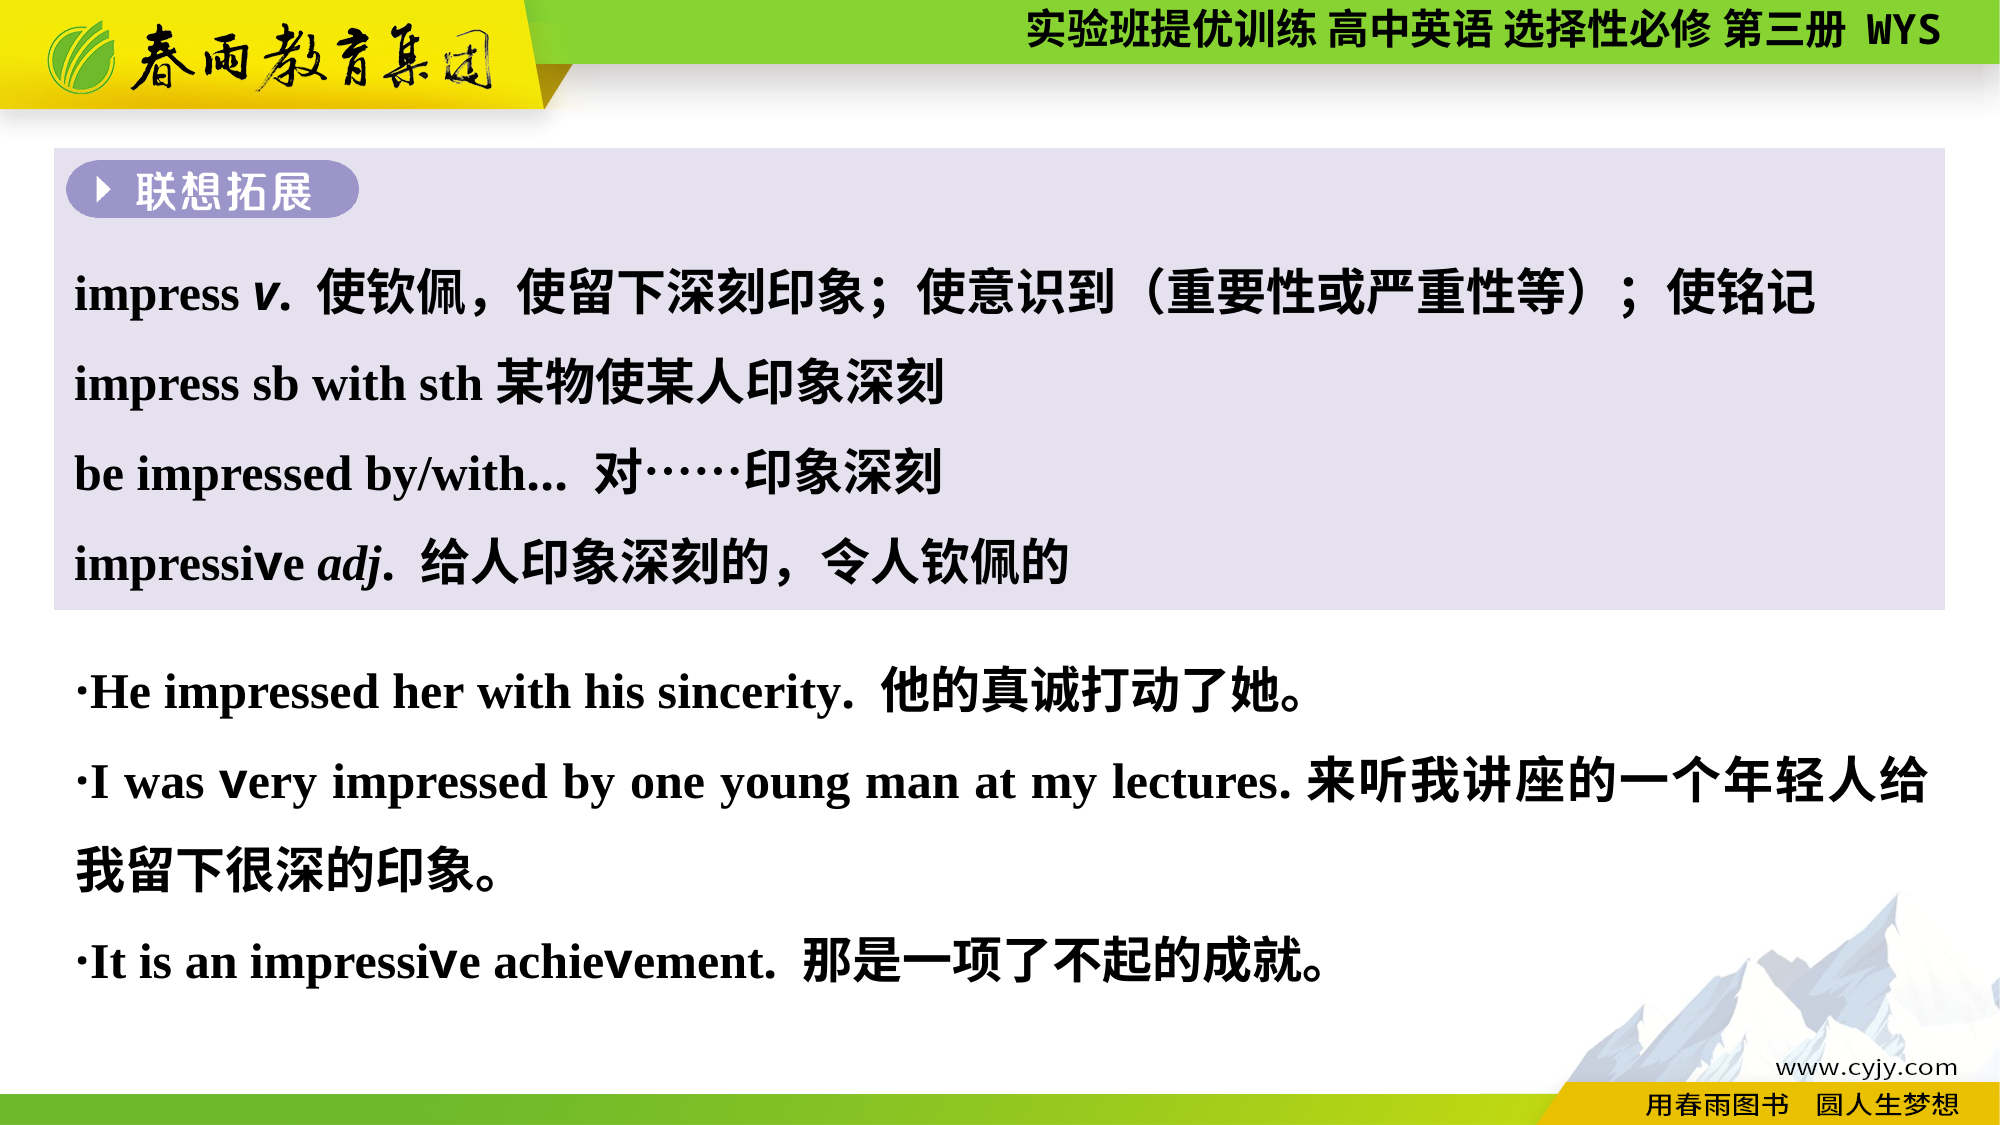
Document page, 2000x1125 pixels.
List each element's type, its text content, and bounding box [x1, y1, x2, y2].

picture [0, 0, 2000, 1125]
text_box ·He impressed her with his sincerity. 他的真诚打动了她。 ·I was very impressed by one young man at my lectures.来听我讲座的一个年轻人给我留下很深的印象。 ·It is an impressive achievement. 那是一项了不起的成就。 [60, 621, 1945, 996]
